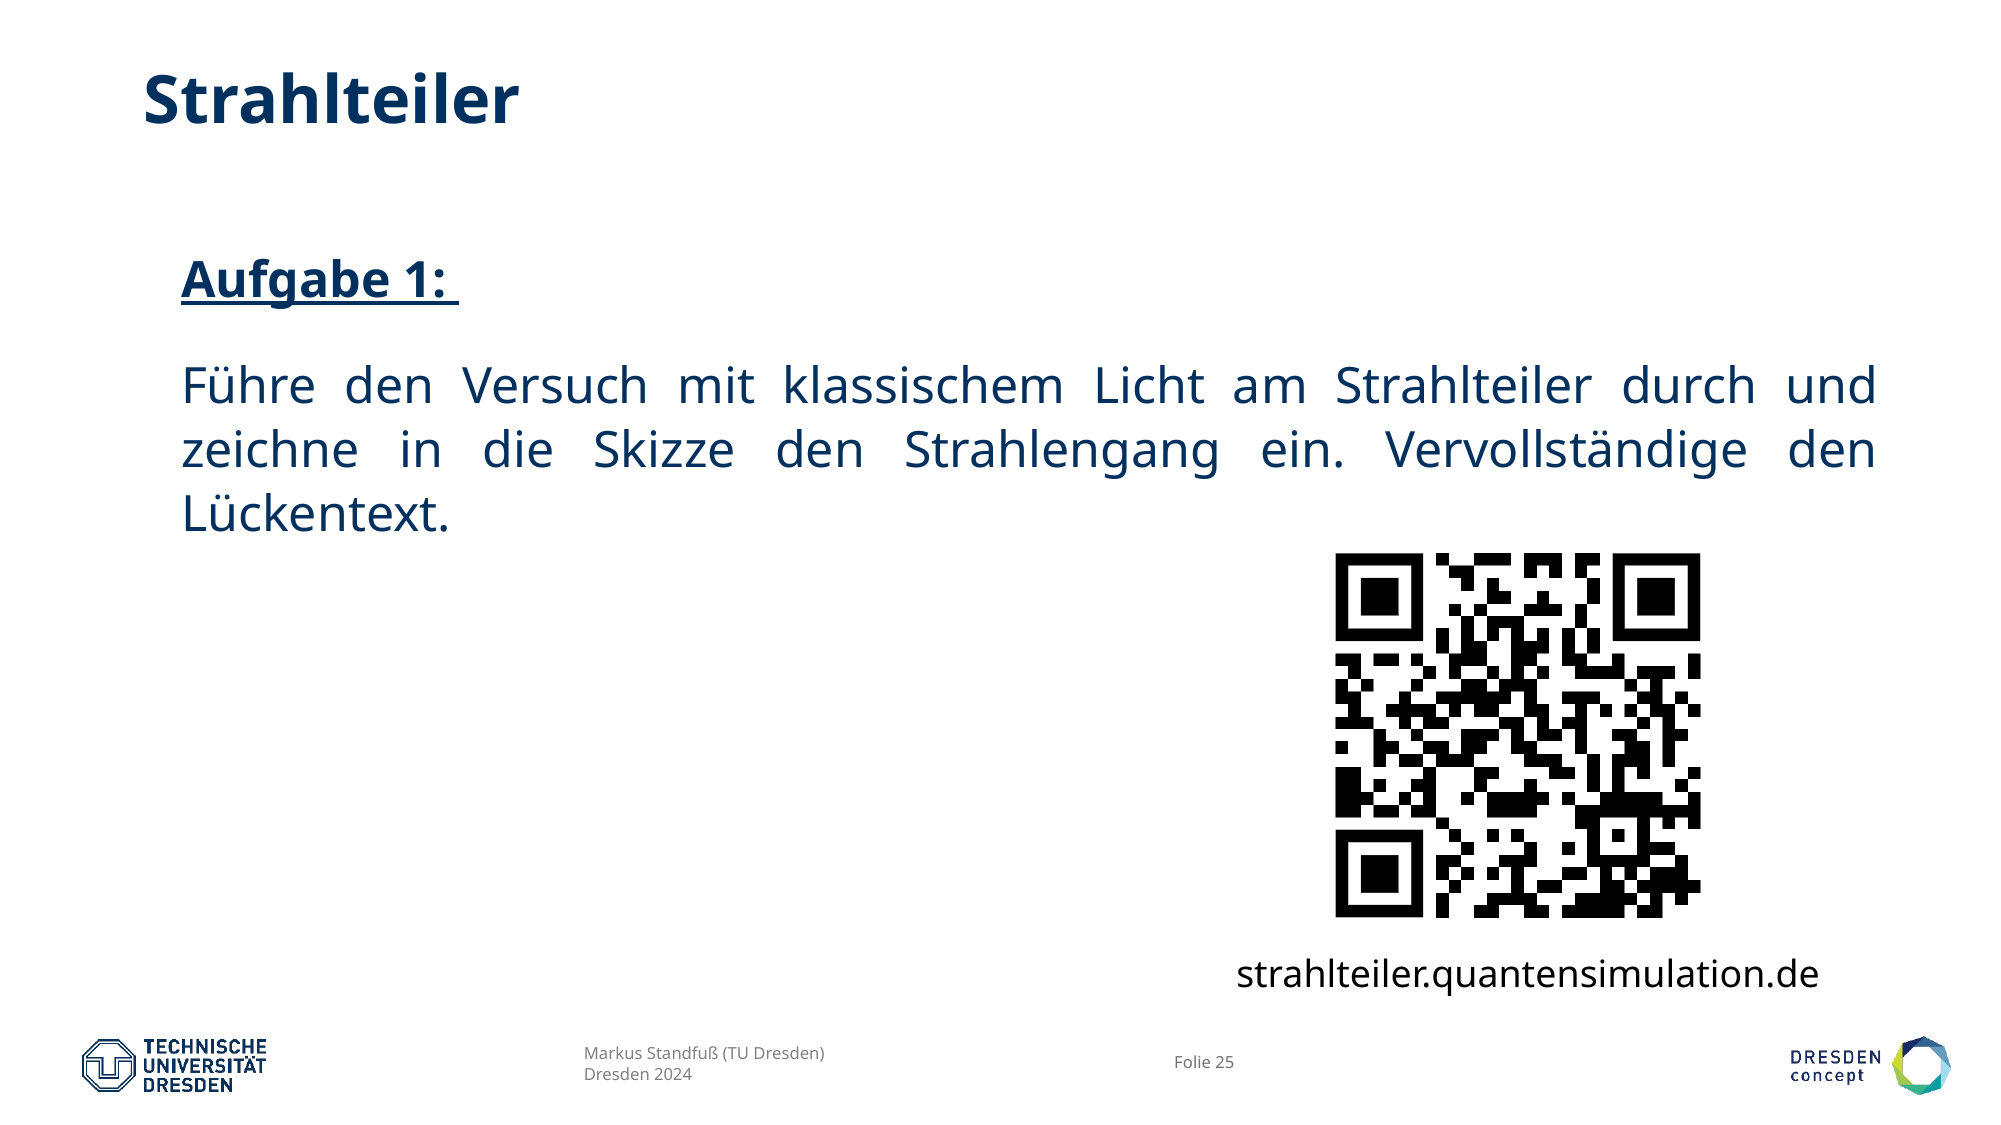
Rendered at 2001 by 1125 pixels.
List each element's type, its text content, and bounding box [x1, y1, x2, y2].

title Strahlteiler [143, 56, 1879, 169]
text_box strahlteiler.quantensimulation.de [1221, 942, 2000, 1003]
list Aufgabe 1: Führe den Versuch mit klassischem Licht am Strahlteiler durch und zeichne in die Skizze den Strahlengang ein. Vervollständige den Lückentext. [143, 243, 1879, 956]
picture [82, 1039, 266, 1092]
picture [1314, 533, 1722, 943]
picture [1791, 1036, 1951, 1095]
